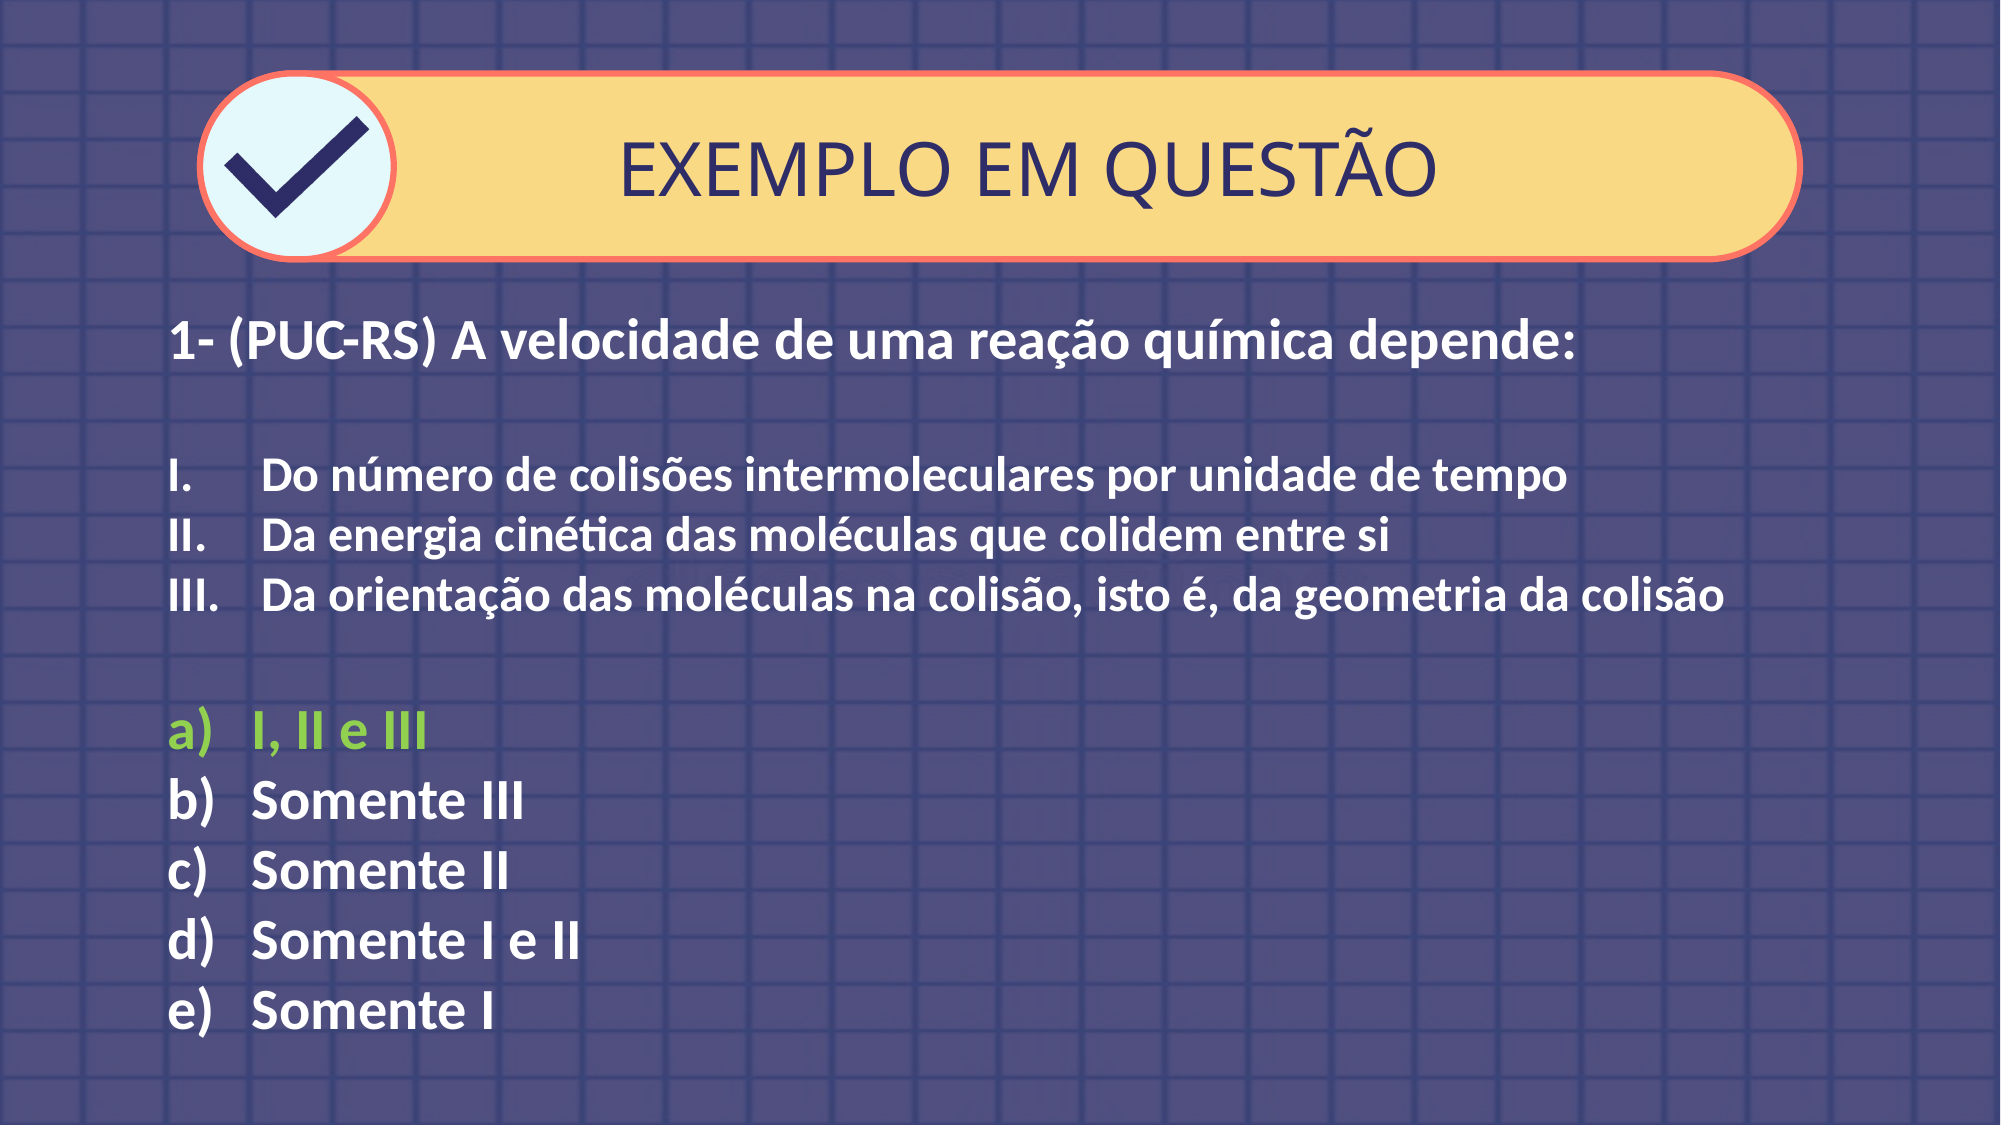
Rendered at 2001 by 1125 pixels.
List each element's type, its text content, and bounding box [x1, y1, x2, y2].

text_box [372, 105, 395, 228]
text_box 1- (PUC-RS) A velocidade de uma reação química depende: Do número de colisões intermoleculares por unidade de tempo Da energia cinética das moléculas que colidem entre si Da orientação das moléculas na colisão, isto é, da geometria da colisão I, II e III Somente III Somente II Somente I e II Somente I [152, 294, 1945, 1049]
text_box [237, 242, 357, 261]
text_box [236, 72, 357, 91]
picture [0, 0, 2001, 1125]
text_box EXEMPLO EM QUESTÃO [309, 72, 1802, 261]
text_box [198, 105, 221, 227]
